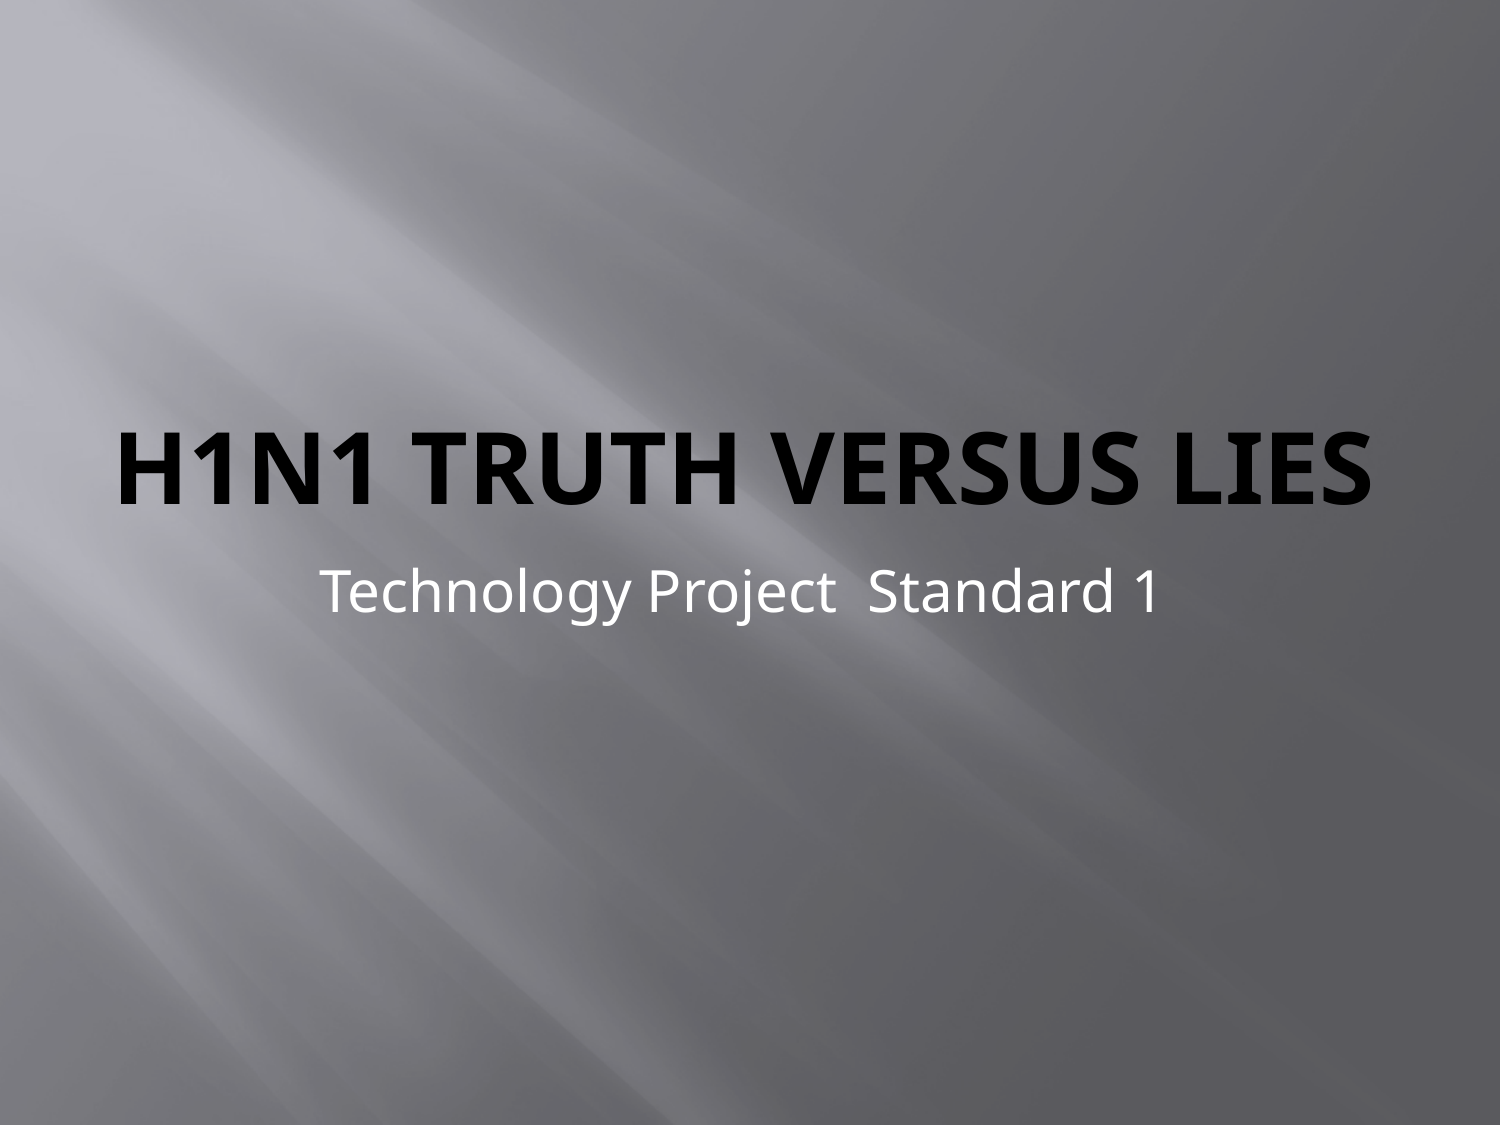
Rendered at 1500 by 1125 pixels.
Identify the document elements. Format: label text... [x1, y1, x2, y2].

title H1N1 Truth versus Lies [69, 224, 1420, 525]
subtitle Technology Project Standard 1 [225, 546, 1275, 834]
